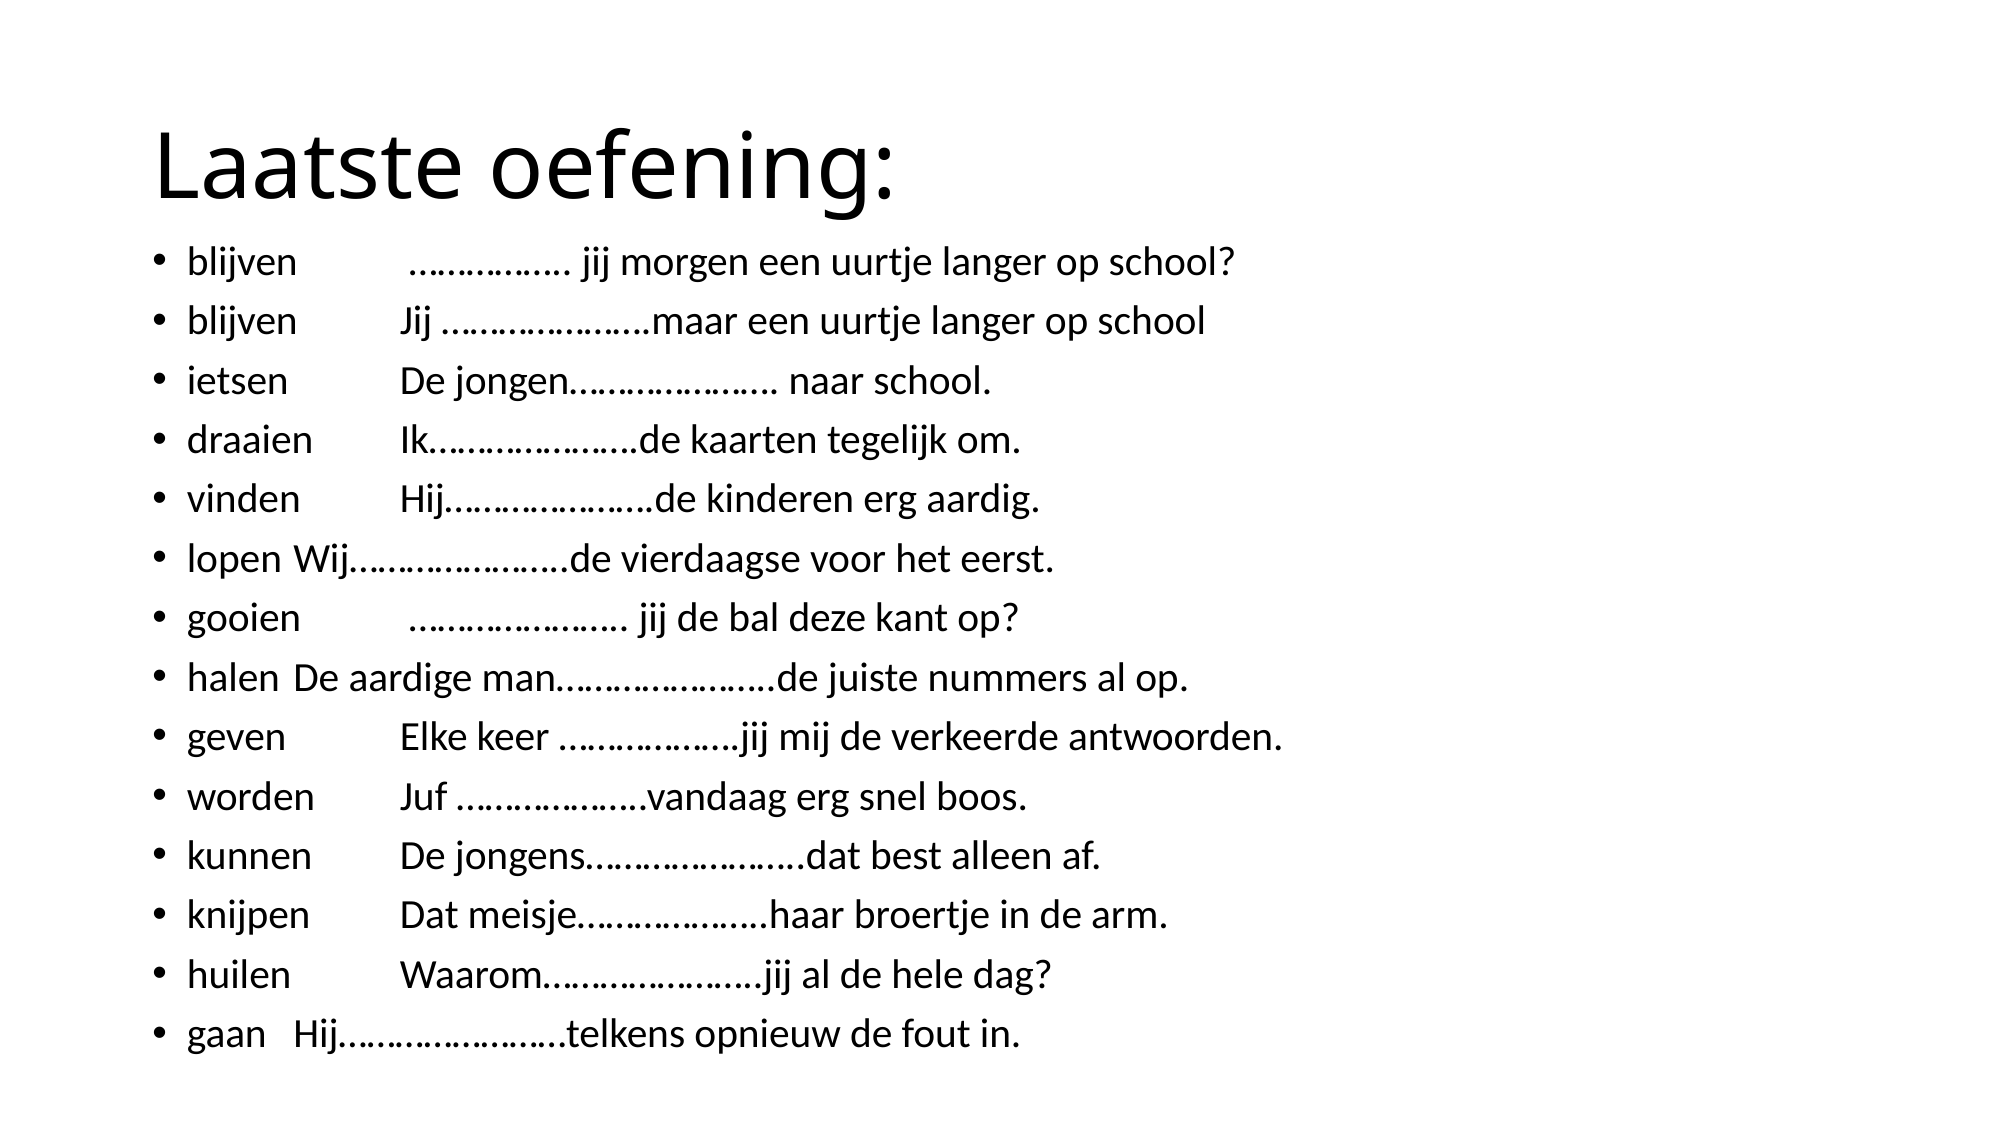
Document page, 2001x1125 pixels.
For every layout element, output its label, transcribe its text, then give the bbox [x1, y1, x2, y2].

list blijven …………….. jij morgen een uurtje langer op school? blijven Jij ………………….maar een uurtje langer op school ietsen De jongen…………………. naar school. draaien Ik………………….de kaarten tegelijk om. vinden Hij………………….de kinderen erg aardig. lopen Wij…………………..de vierdaagse voor het eerst. gooien ………………….. jij de bal deze kant op? halen De aardige man…………………..de juiste nummers al op. geven Elke keer ……………….jij mij de verkeerde antwoorden. worden Juf ………………..vandaag erg snel boos. kunnen De jongens…………………..dat best alleen af. knijpen Dat meisje………………..haar broertje in de arm. huilen Waarom…………………..jij al de hele dag? gaan Hij……………………telkens opnieuw de fout in. [137, 232, 1863, 1070]
title Laatste oefening: [137, 59, 1863, 232]
